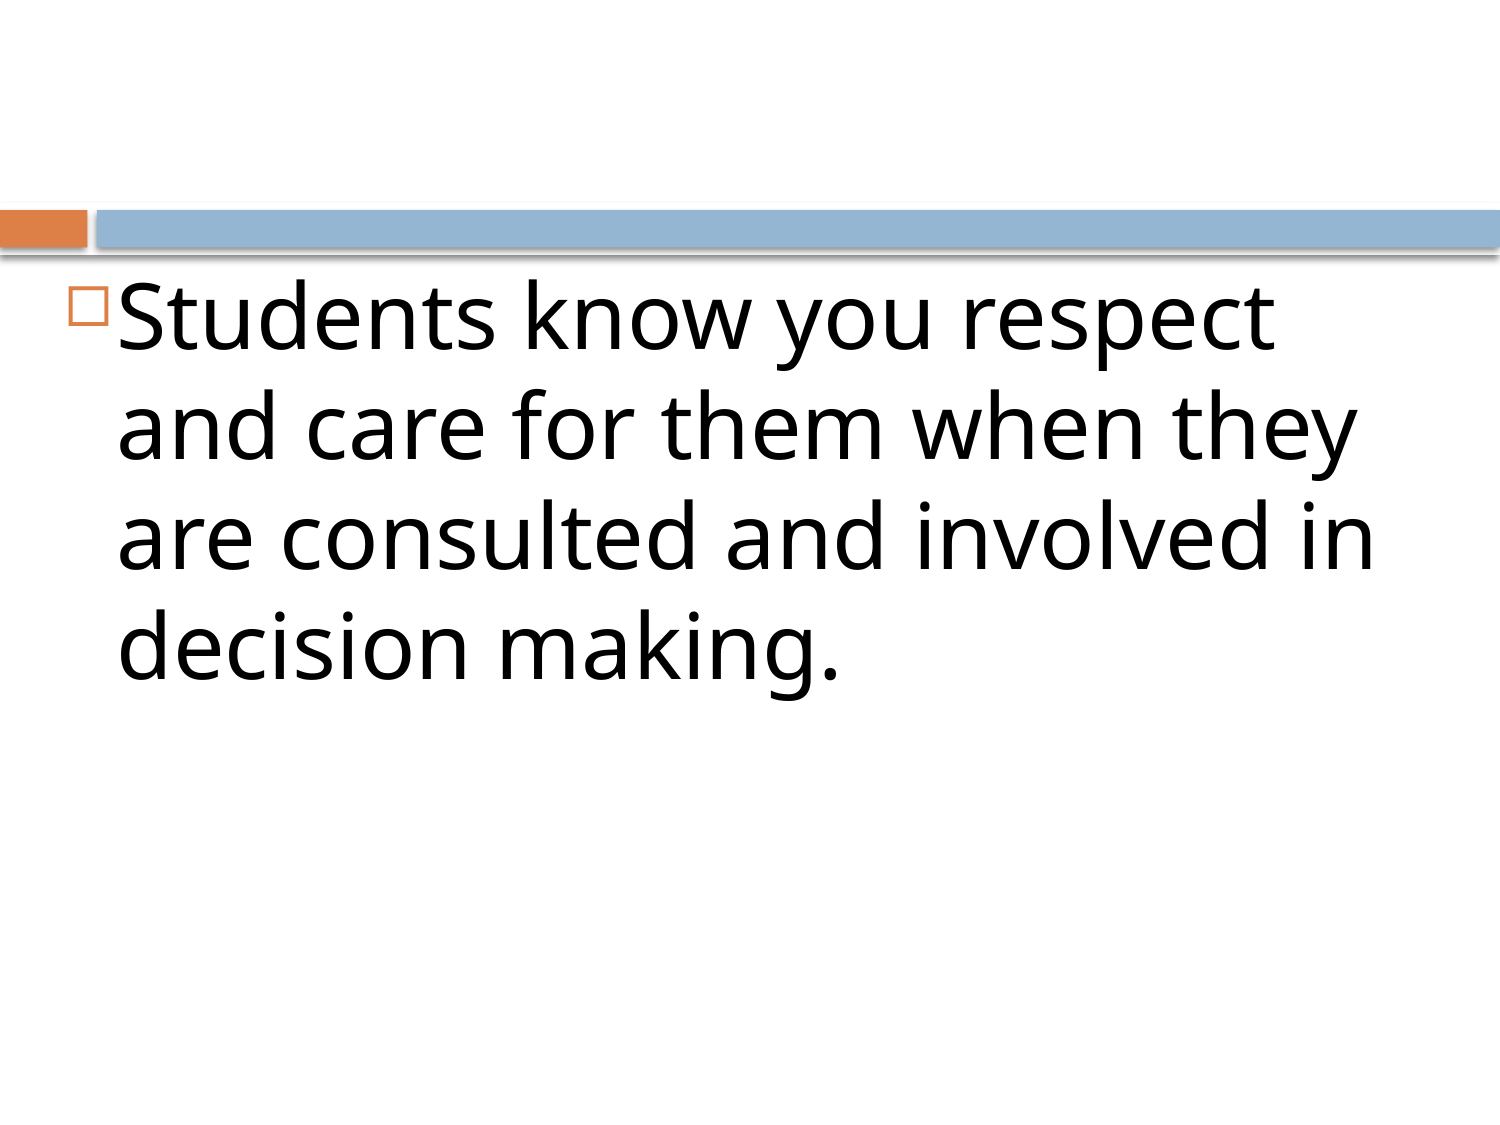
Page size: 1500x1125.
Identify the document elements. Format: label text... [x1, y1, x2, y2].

list Students know you respect and care for them when they are consulted and involved in decision making. [49, 250, 1445, 1001]
